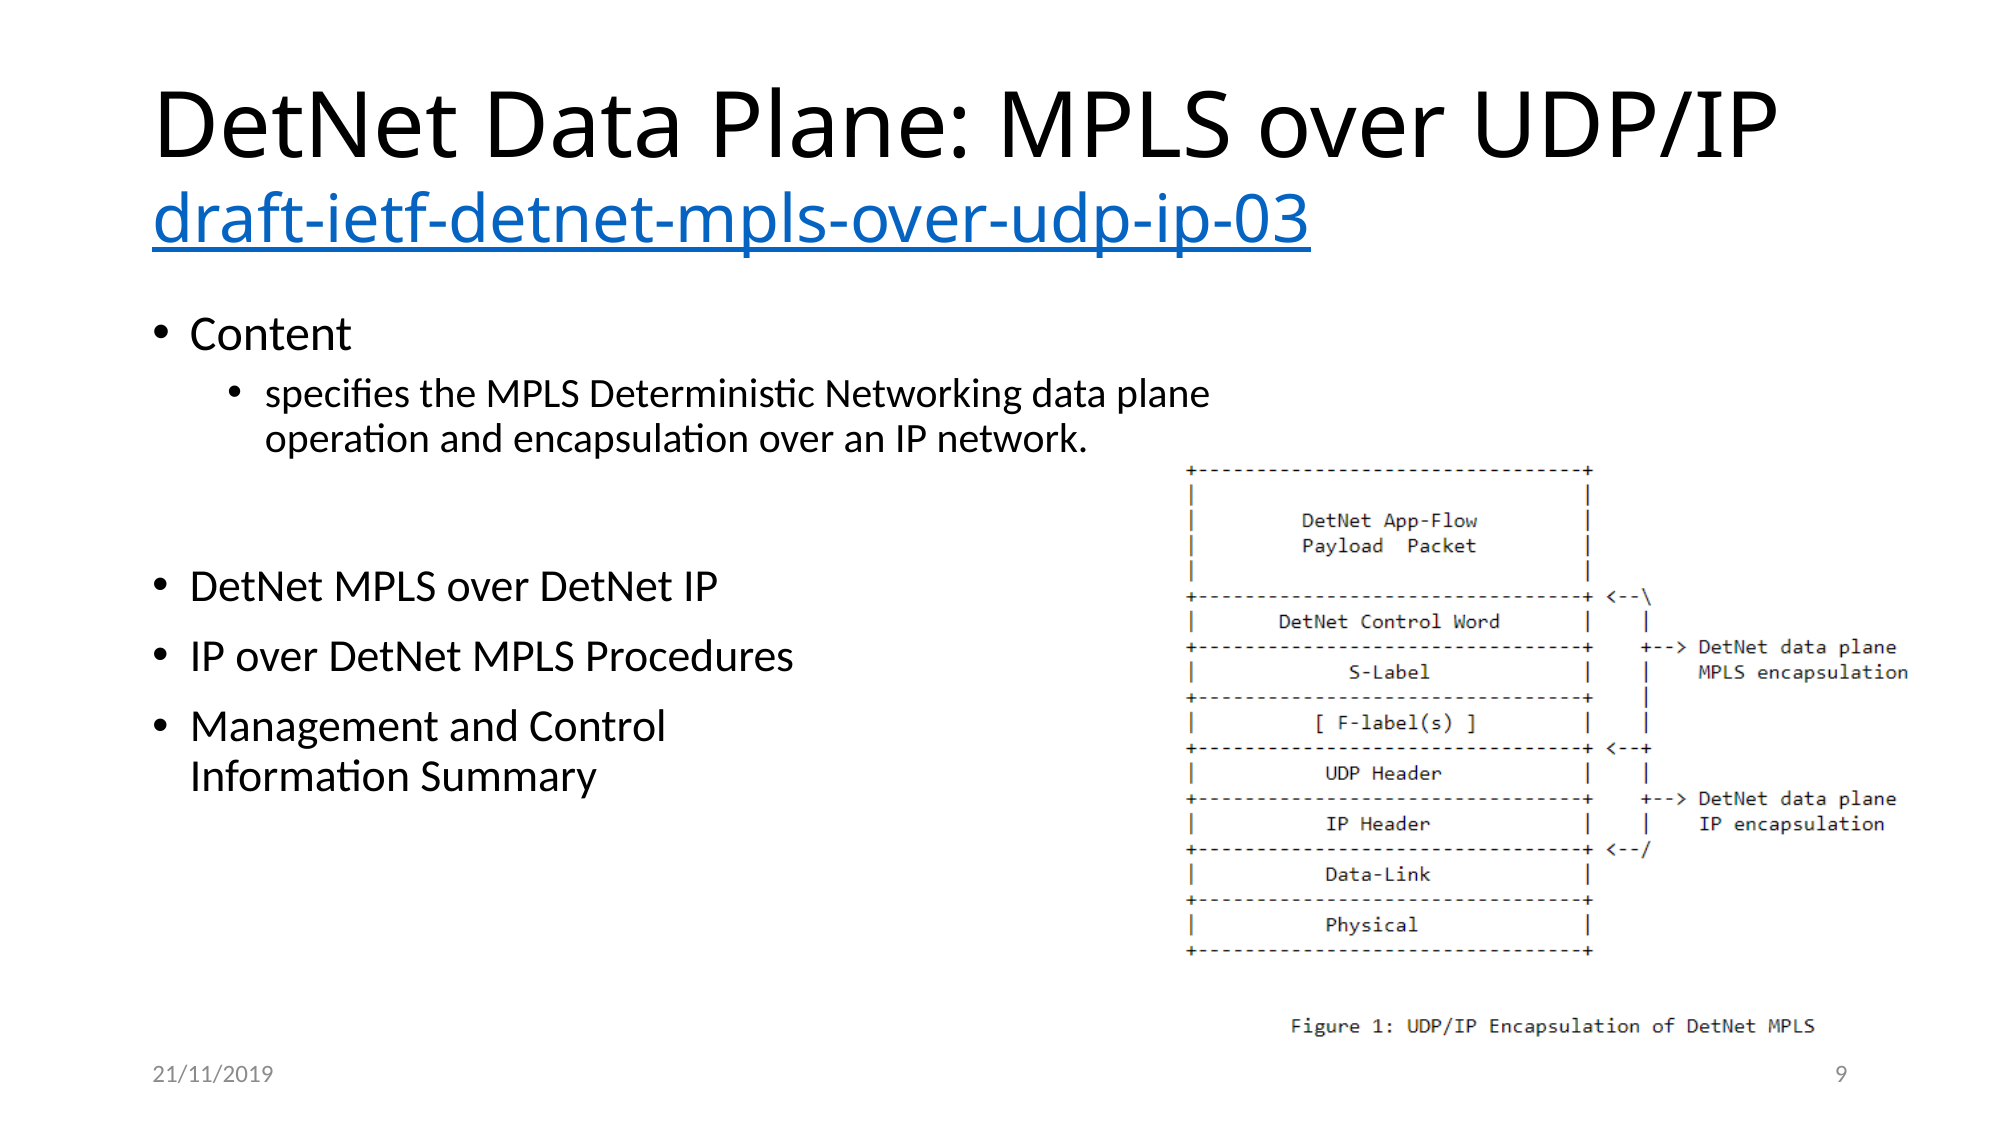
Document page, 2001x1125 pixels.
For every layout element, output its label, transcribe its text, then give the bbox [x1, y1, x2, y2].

title DetNet Data Plane: MPLS over UDP/IP draft-ietf-detnet-mpls-over-udp-ip-03 [137, 59, 1863, 278]
picture [1173, 454, 1914, 1042]
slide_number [137, 1042, 588, 1103]
slide_number 9 [1412, 1042, 1863, 1103]
list Content specifies the MPLS Deterministic Networking data plane operation and encapsulation over an IP network. DetNet MPLS over DetNet IP IP over DetNet MPLS Procedures Management and Control Information Summary [137, 299, 1863, 1014]
